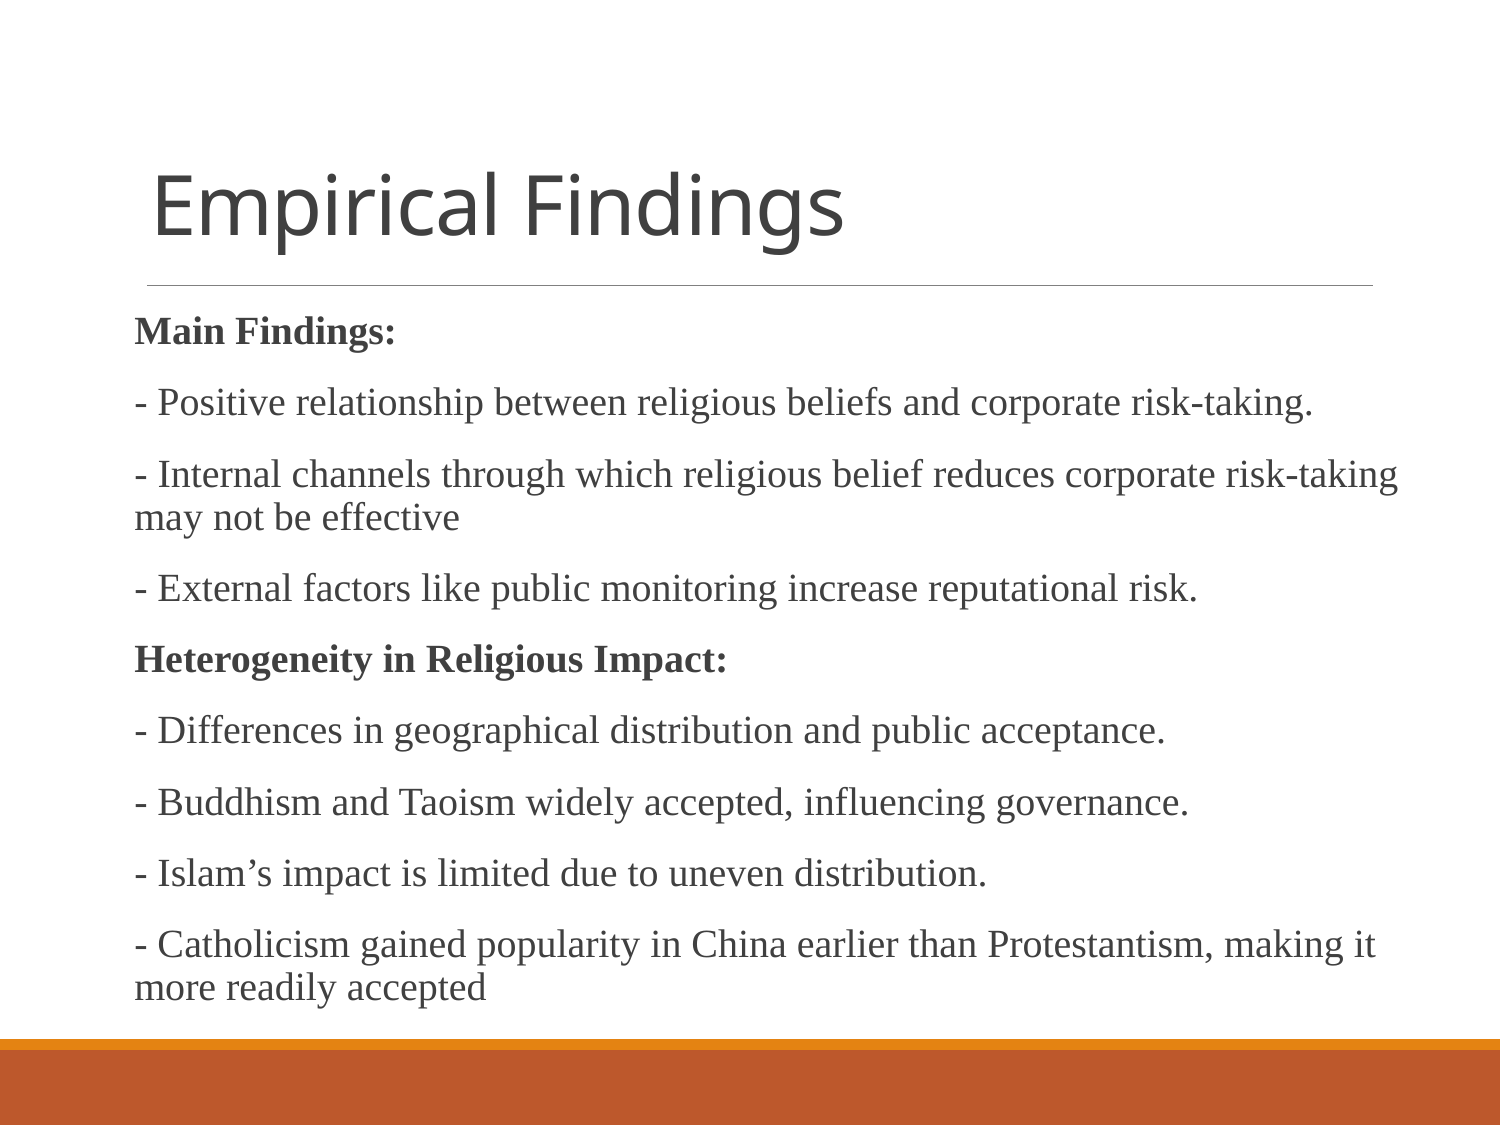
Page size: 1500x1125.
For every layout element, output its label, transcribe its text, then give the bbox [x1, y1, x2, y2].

title Empirical Findings [135, 47, 1373, 260]
list Main Findings: - Positive relationship between religious beliefs and corporate risk-taking. - Internal channels through which religious belief reduces corporate risk-taking may not be effective - External factors like public monitoring increase reputational risk. Heterogeneity in Religious Impact: - Differences in geographical distribution and public acceptance. - Buddhism and Taoism widely accepted, influencing governance. - Islam’s impact is limited due to uneven distribution. - Catholicism gained popularity in China earlier than Protestantism, making it more readily accepted [120, 302, 1406, 1018]
